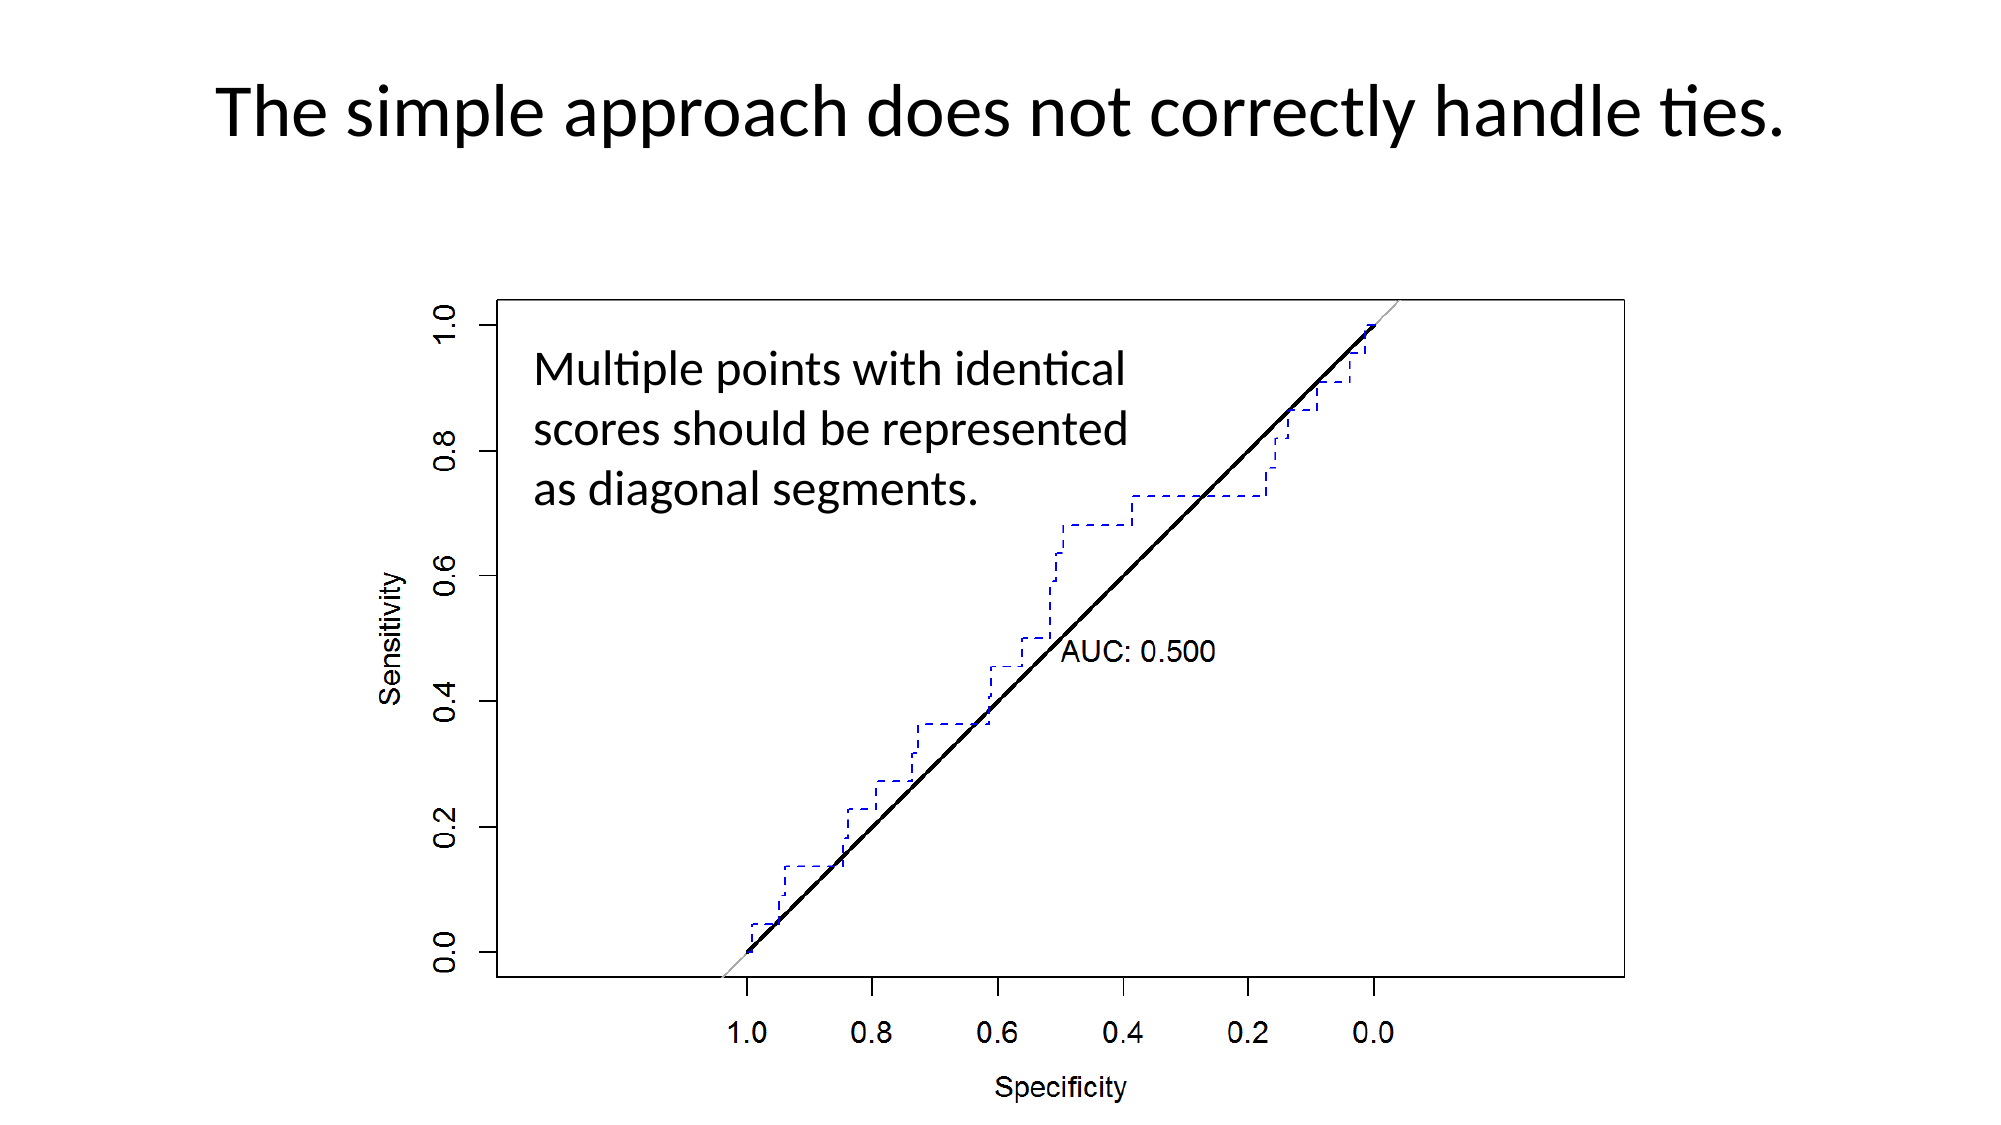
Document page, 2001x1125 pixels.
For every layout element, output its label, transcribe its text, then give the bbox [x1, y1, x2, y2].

picture [349, 224, 1700, 1125]
text_box The simple approach does not correctly handle ties. [111, 53, 1892, 159]
